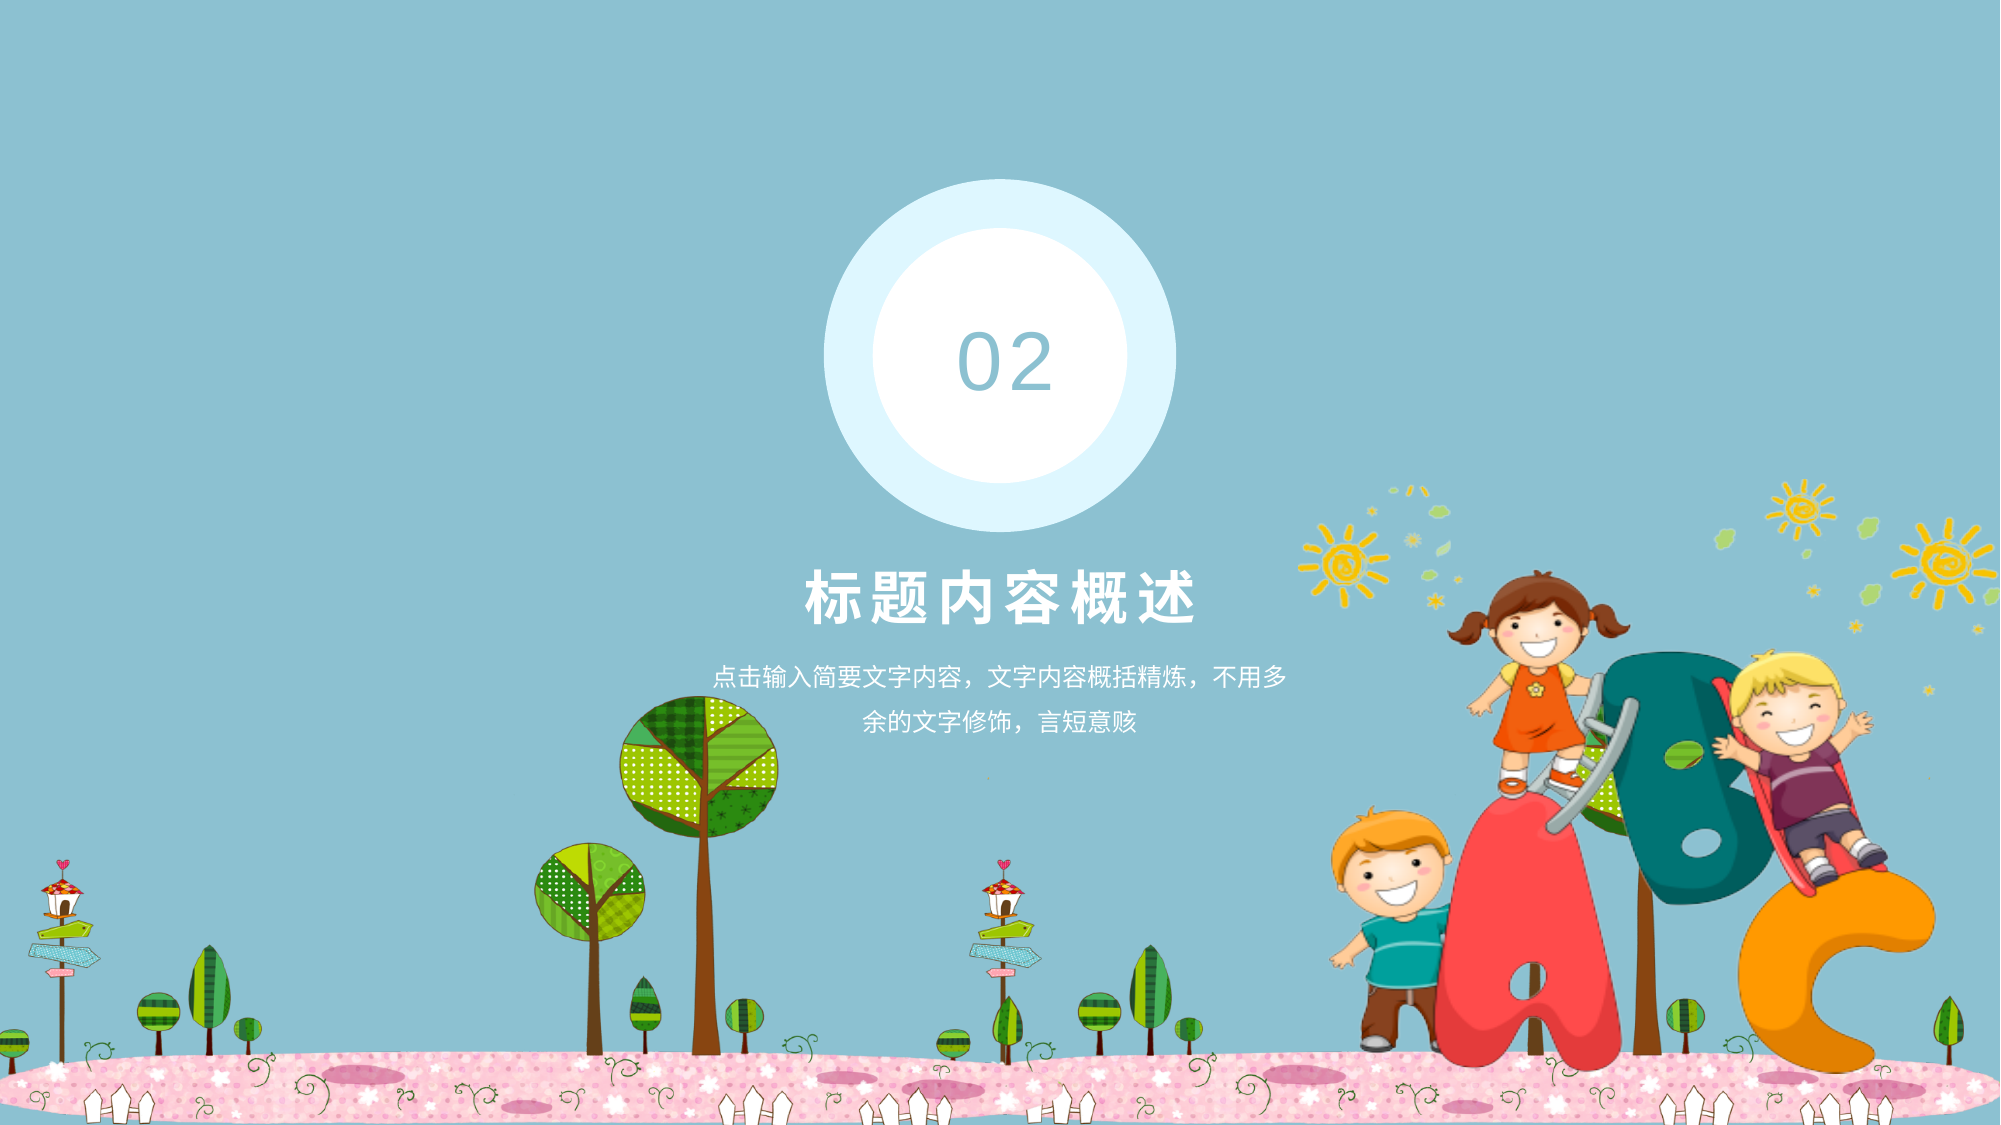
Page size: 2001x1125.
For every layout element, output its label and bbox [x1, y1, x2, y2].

text_box [823, 178, 1177, 533]
text_box [0, 478, 2000, 1125]
